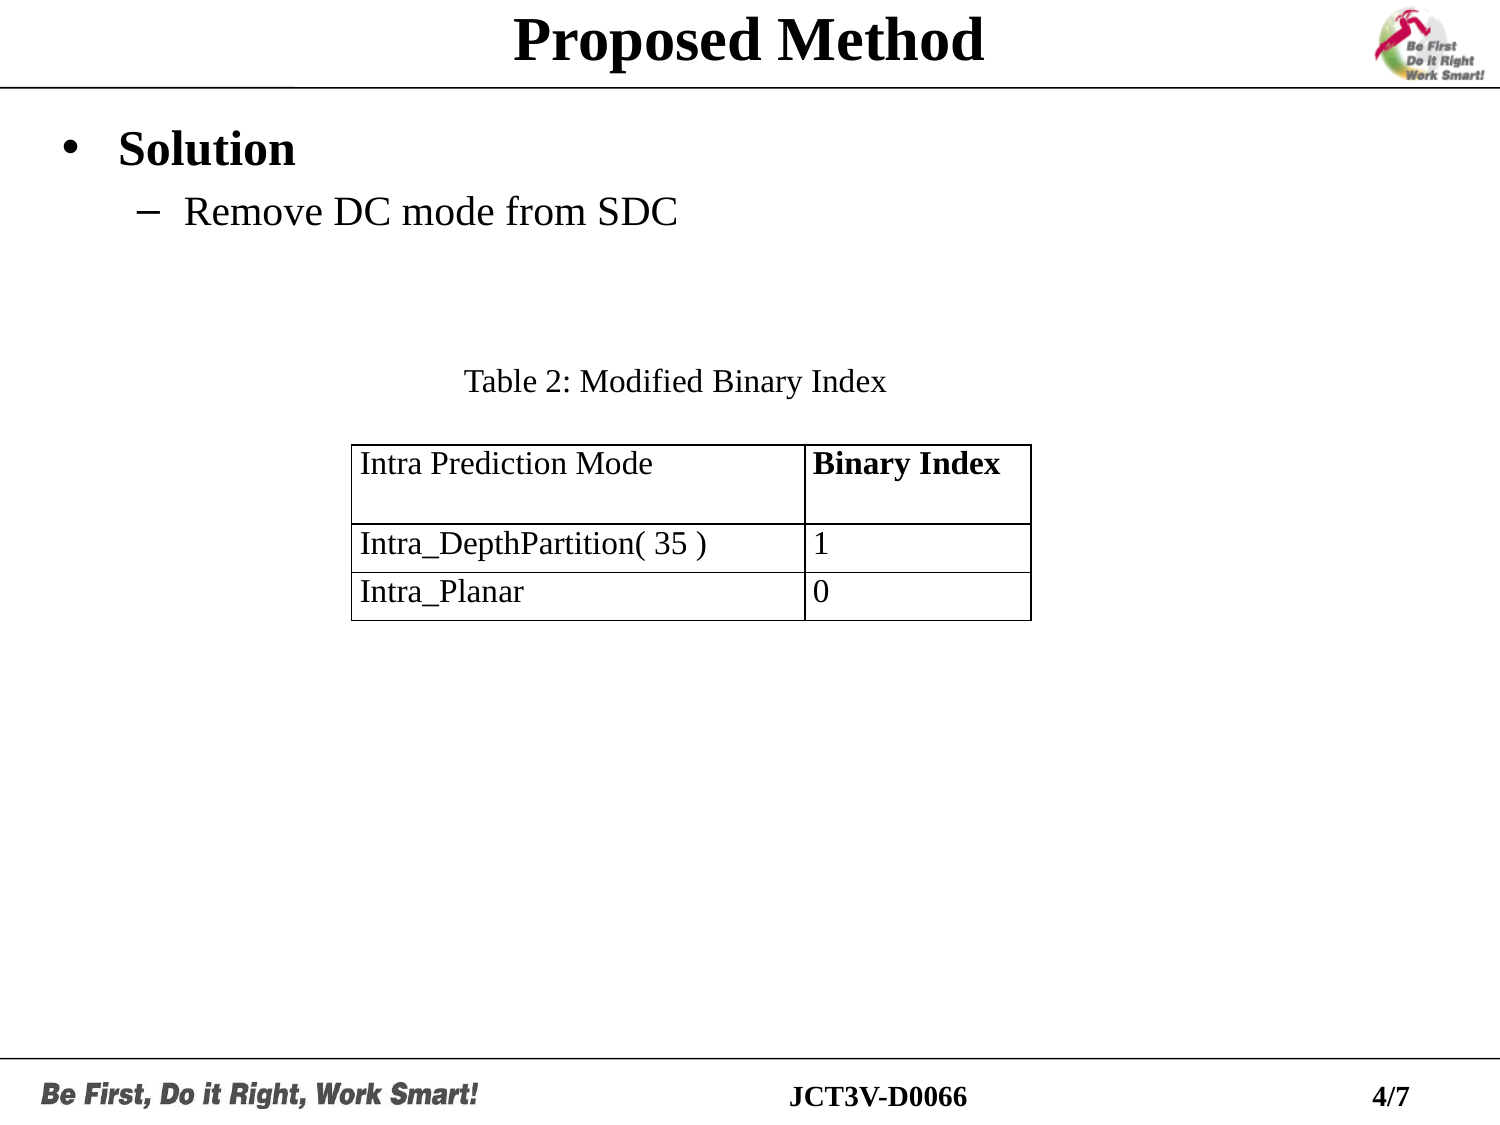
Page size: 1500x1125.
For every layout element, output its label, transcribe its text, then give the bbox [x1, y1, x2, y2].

text_box JCT3V-D0066 [632, 1065, 983, 1125]
table_header Intra Prediction Mode [352, 446, 804, 523]
table_cell 0 [806, 573, 1030, 620]
table_cell Intra_DepthPartition( 35 ) [352, 525, 804, 572]
list Solution Remove DC mode from SDC [46, 108, 1454, 1032]
text_box Table 2: Modified Binary Index [316, 351, 1043, 407]
table_header Binary Index [806, 446, 1030, 523]
picture [41, 1082, 478, 1109]
table_cell Intra_Planar [352, 573, 804, 620]
picture [1426, 5, 1489, 83]
table_cell 1 [806, 525, 1030, 572]
title Proposed Method [74, 1, 1426, 108]
slide_number 4/7 [1074, 1065, 1425, 1125]
